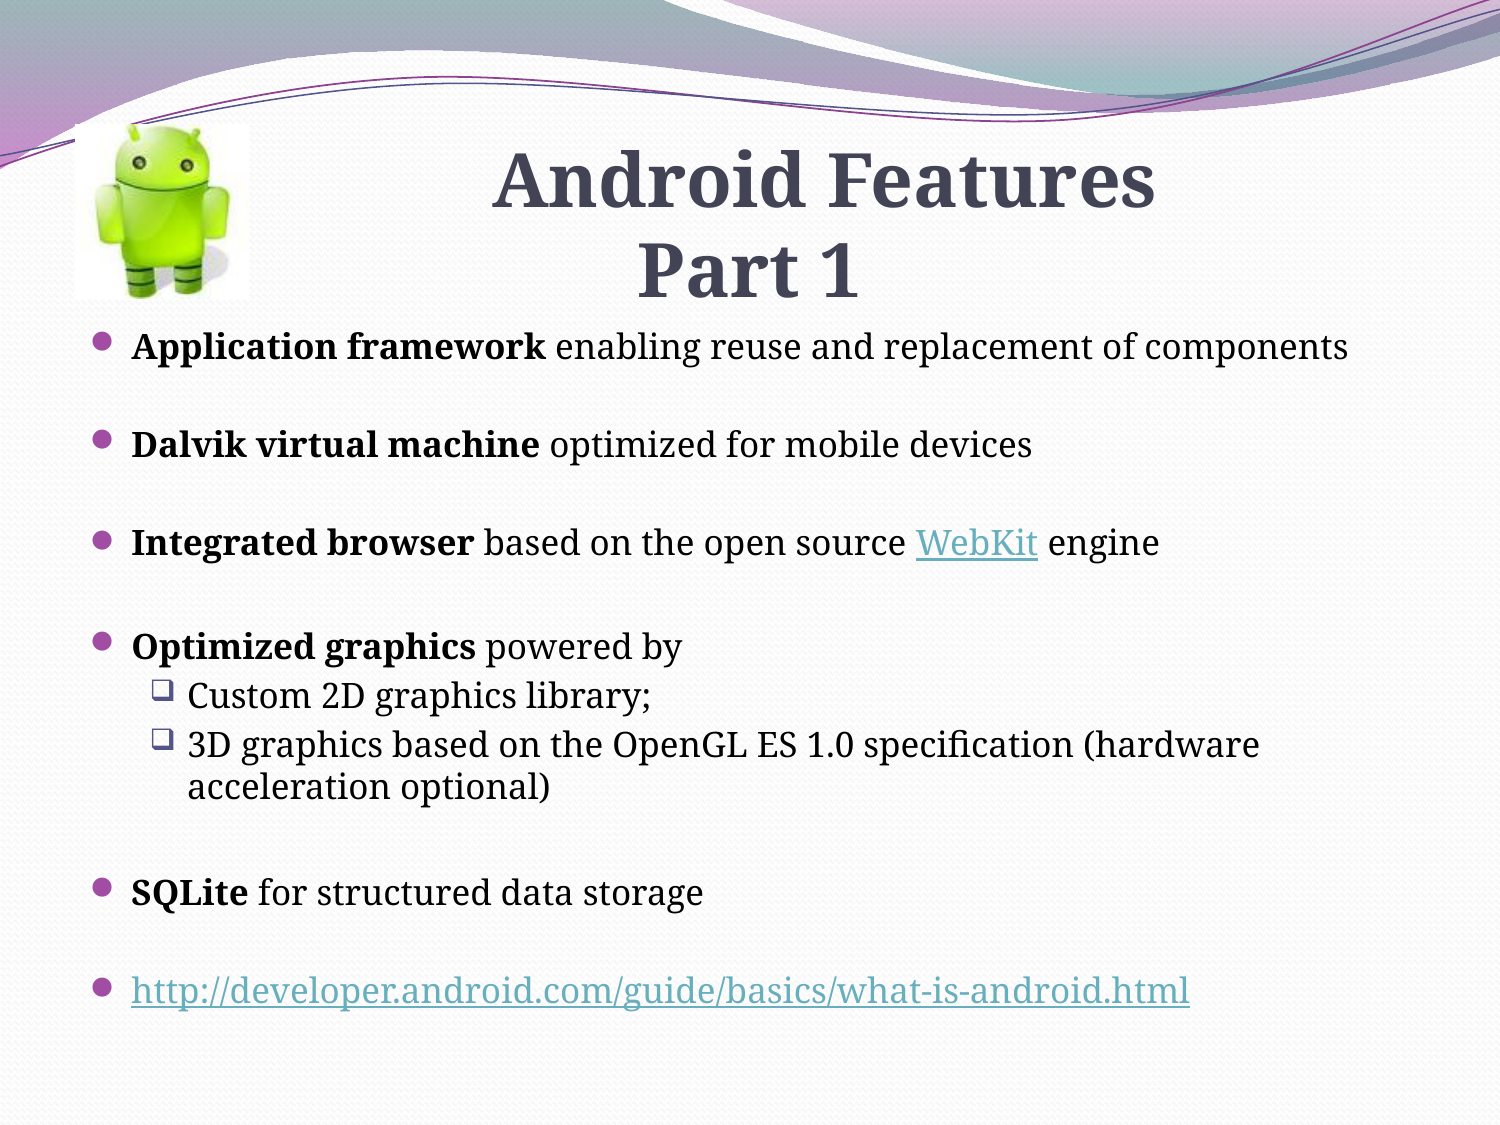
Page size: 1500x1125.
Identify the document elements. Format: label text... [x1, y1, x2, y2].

title Android Features Part 1 [75, 125, 1425, 313]
list Application framework enabling reuse and replacement of components Dalvik virtual machine optimized for mobile devices Integrated browser based on the open source WebKit engine Optimized graphics powered by Custom 2D graphics library; 3D graphics based on the OpenGL ES 1.0 specification (hardware acceleration optional) SQLite for structured data storage http://developer.android.com/guide/basics/what-is-android.html [75, 317, 1425, 1038]
